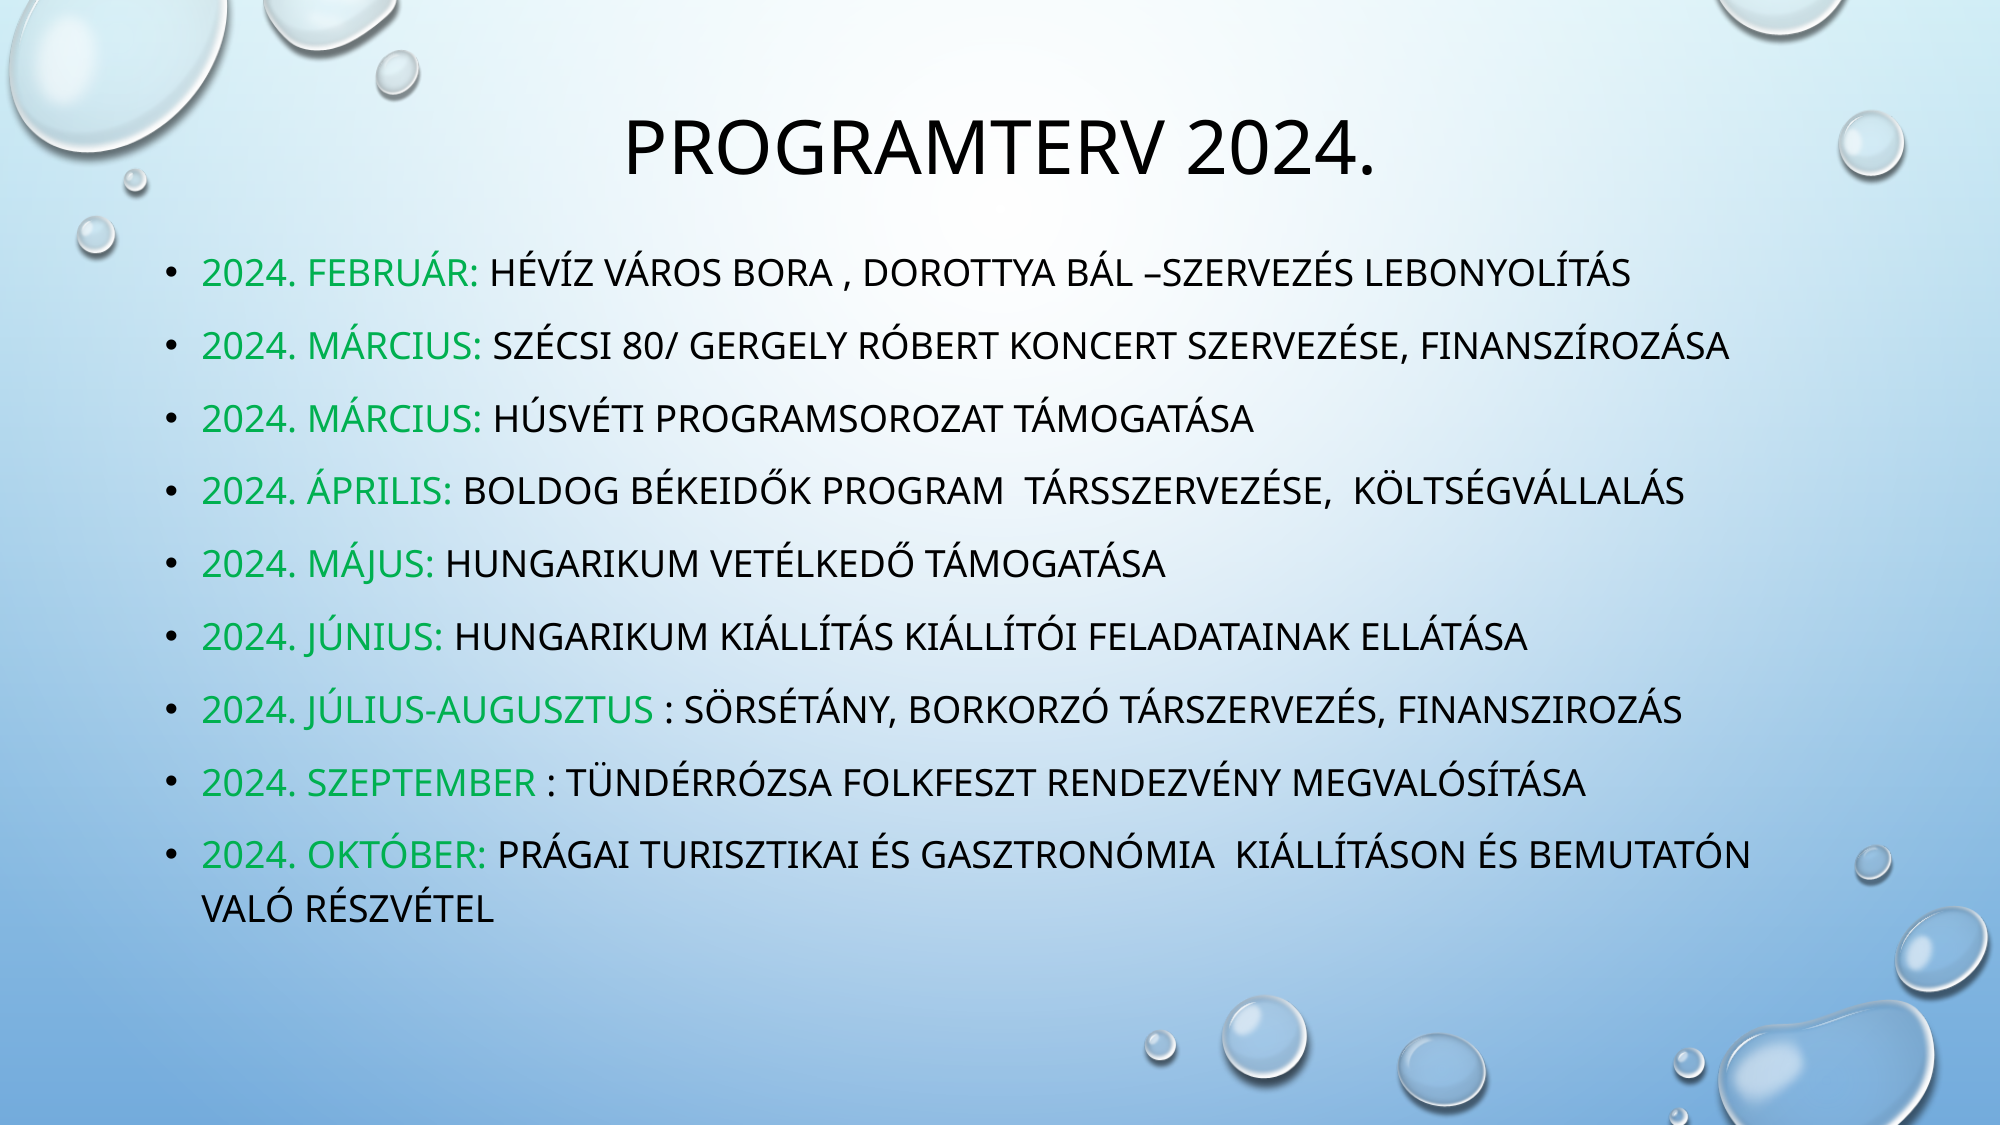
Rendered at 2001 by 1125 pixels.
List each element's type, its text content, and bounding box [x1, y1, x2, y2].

picture [0, 0, 2000, 1125]
title Programterv 2024. [150, 101, 1850, 200]
list 2024. február: Hévíz Város Bora , Dorottya Bál –szervezés lebonyolítás 2024. Március: Szécsi 80/ gergely Róbert koncert szervezése, finanszírozása 2024. Március: Húsvéti programsorozat támogatása 2024. Április: Boldog bÉkeidők program Társszervezése, Költségvállalás 2024. Május: Hungarikum vetélkedő támogatása 2024. Június: Hungarikum kiállítás kiállítói feladatainak ellátása 2024. Július-Augusztus : Sörsétány, Borkorzó társzervezés, finanszirozás 2024. Szeptember : Tündérrózsa FolkFeszt rendezvény megvalósítása 2024. Október: Prágai Turisztikai és gasztronómia kiállításon és bemutatón való részvétel [149, 232, 1850, 950]
